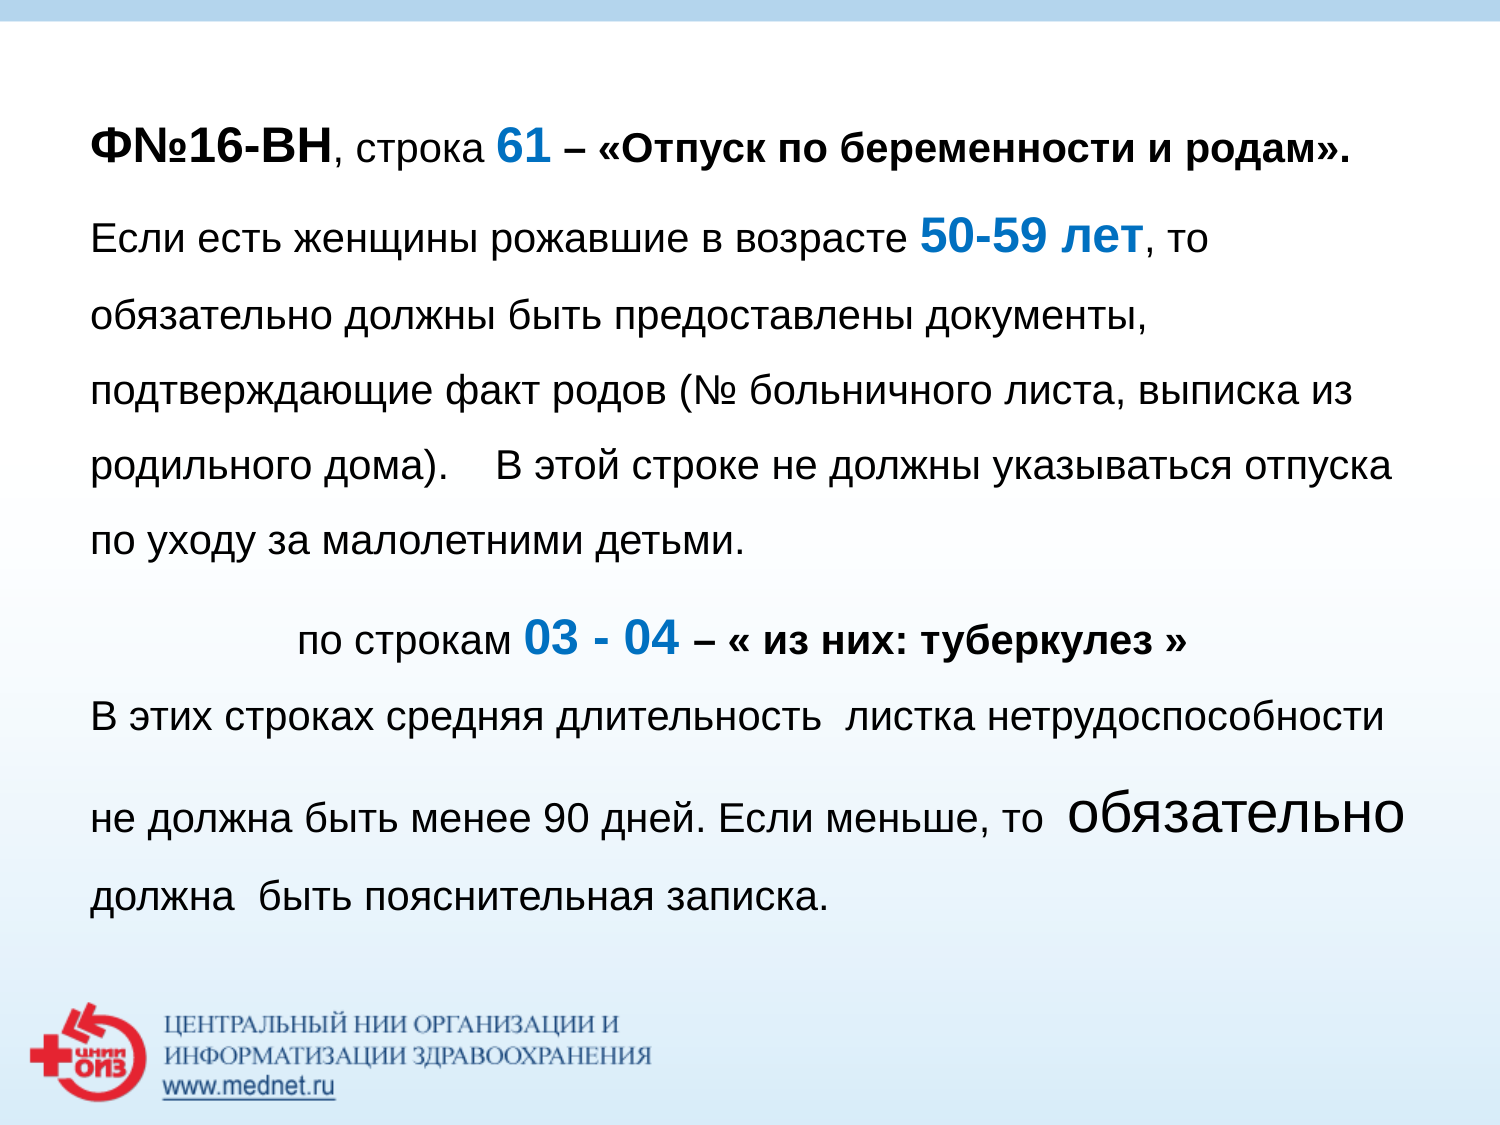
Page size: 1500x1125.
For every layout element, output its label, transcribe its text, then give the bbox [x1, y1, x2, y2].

list Ф№16-ВН, строка 61 – «Отпуск по беременности и родам». Если есть женщины рожавшие в возрасте 50-59 лет, то обязательно должны быть предоставлены документы, подтверждающие факт родов (№ больничного листа, выписка из родильного дома). В этой строке не должны указываться отпуска по уходу за малолетними детьми. по строкам 03 - 04 – « из них: туберкулез » В этих строках средняя длительность листка нетрудоспособности не должна быть менее 90 дней. Если меньше, то обязательно должна быть пояснительная записка. [75, 75, 1425, 963]
picture [0, 0, 1500, 1125]
